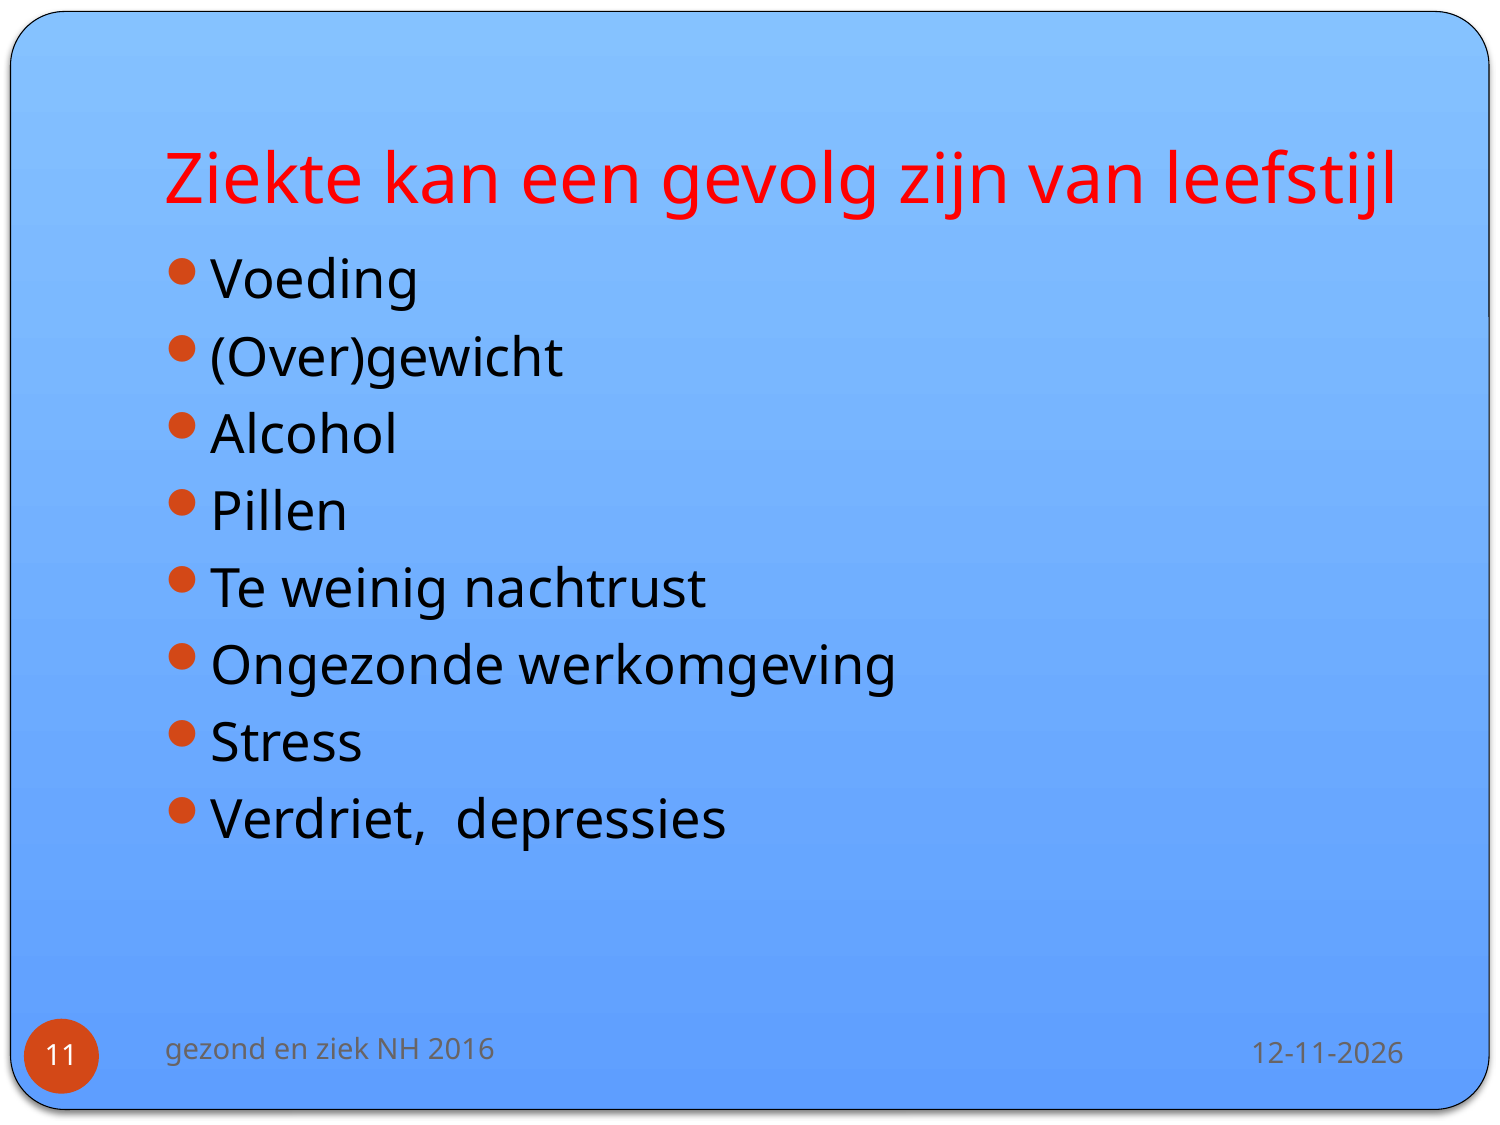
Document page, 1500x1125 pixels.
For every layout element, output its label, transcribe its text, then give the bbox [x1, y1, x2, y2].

footer gezond en ziek NH 2016 [150, 1012, 800, 1088]
slide_number 11 [23, 1018, 99, 1094]
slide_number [1012, 1015, 1419, 1094]
list Voeding (Over)gewicht Alcohol Pillen Te weinig nachtrust Ongezonde werkomgeving Stress Verdriet, depressies [150, 237, 1425, 988]
title Ziekte kan een gevolg zijn van leefstijl [150, 45, 1425, 233]
